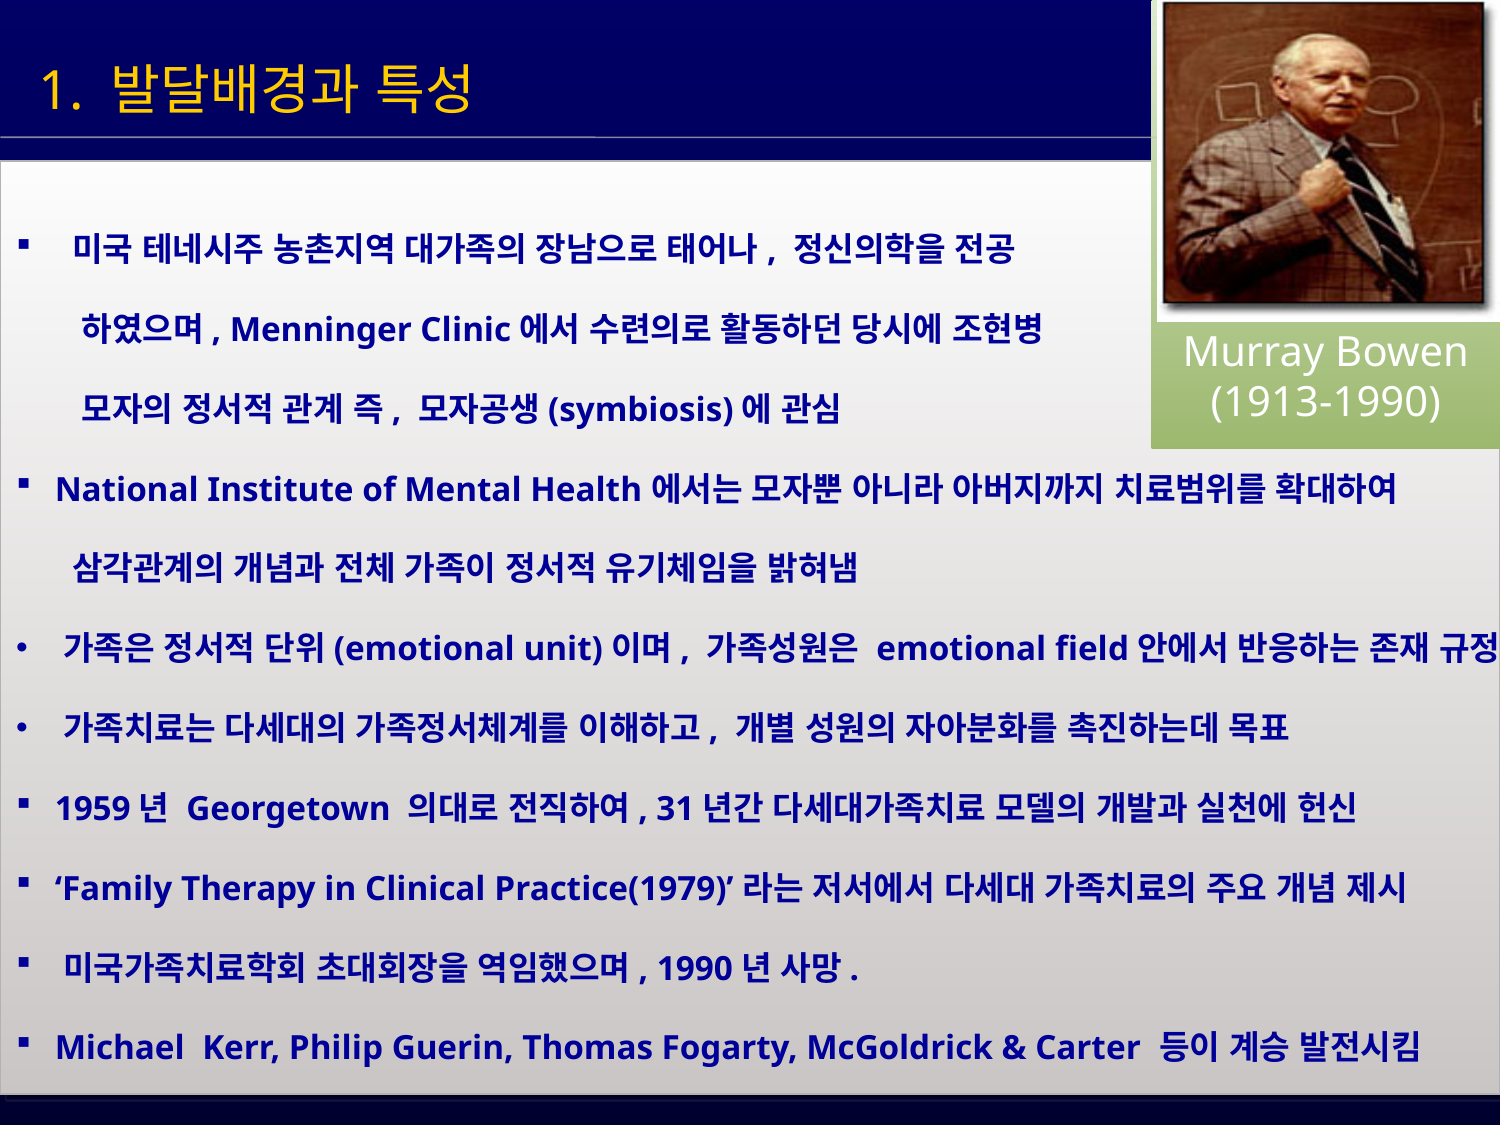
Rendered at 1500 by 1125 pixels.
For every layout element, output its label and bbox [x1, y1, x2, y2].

text_box [0, 0, 1500, 322]
text_box [0, 329, 1500, 1095]
